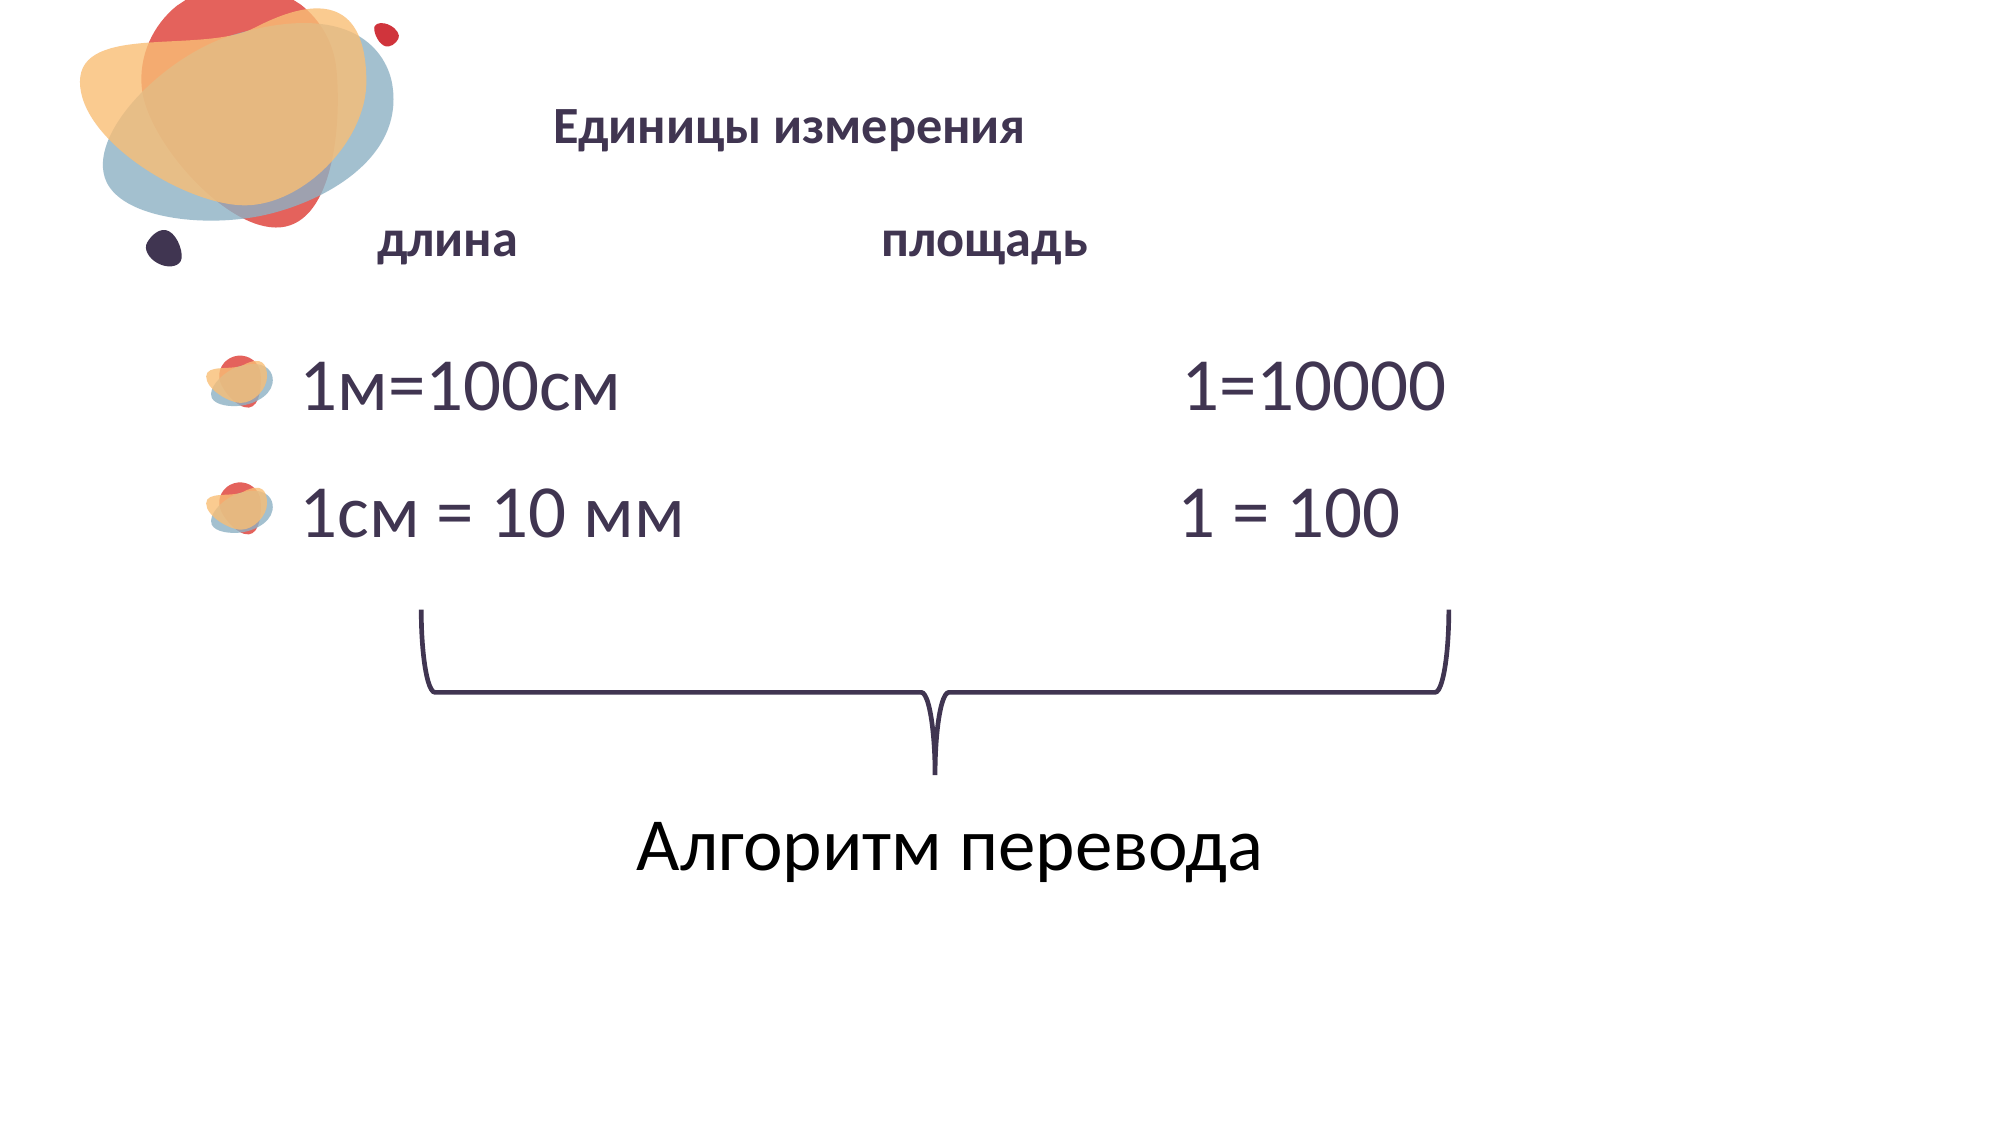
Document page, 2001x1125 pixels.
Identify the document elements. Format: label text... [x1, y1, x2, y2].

text_box [420, 609, 1450, 776]
title Единицы измерения длина площадь [362, 90, 1745, 276]
text_box Алгоритм перевода [622, 788, 1402, 893]
